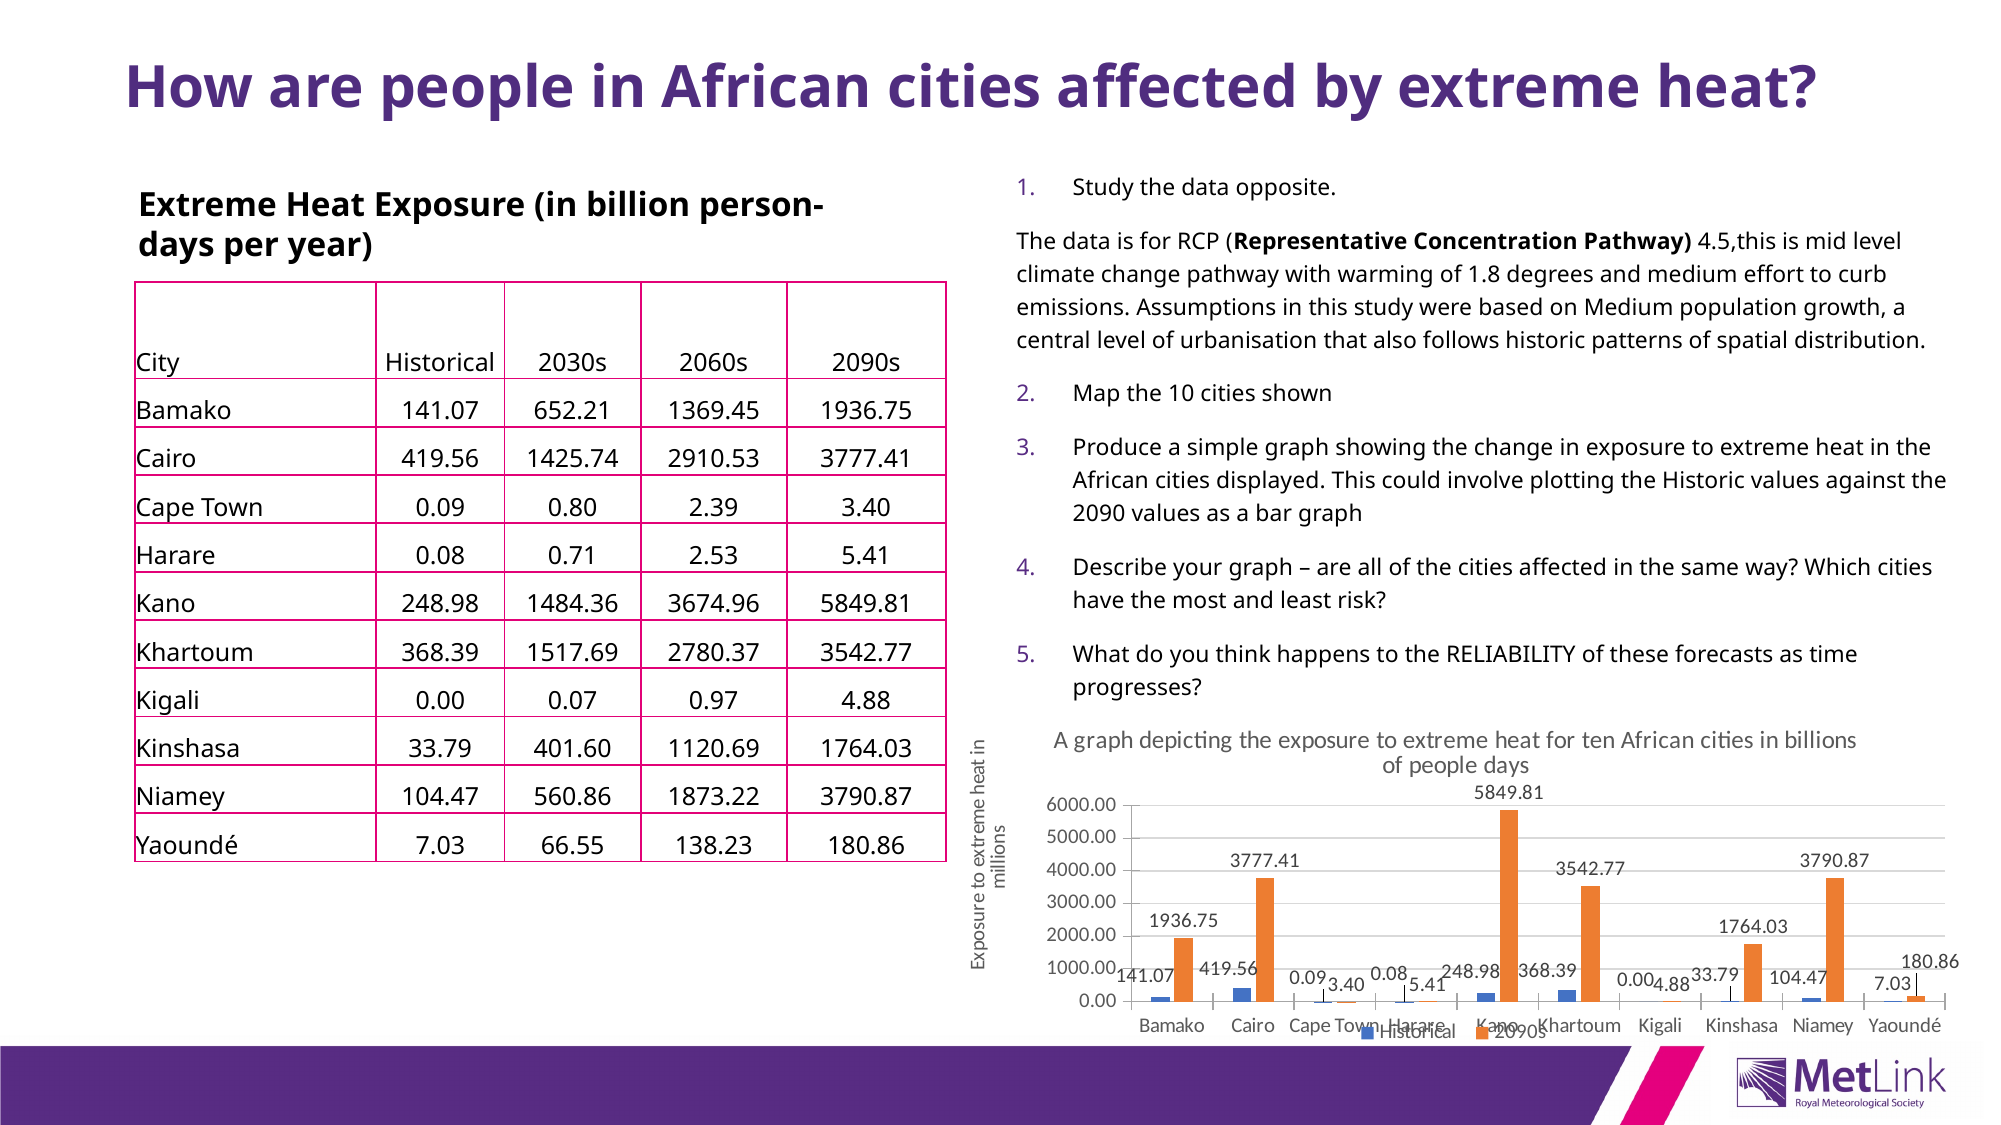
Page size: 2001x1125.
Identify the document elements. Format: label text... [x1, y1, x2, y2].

table_cell Khartoum [136, 621, 375, 667]
table_cell 1120.69 [642, 717, 786, 764]
list Study the data opposite. The data is for RCP (Representative Concentration Pathway) 4.5,this is mid level climate change pathway with warming of 1.8 degrees and medium effort to curb emissions. Assumptions in this study were based on Medium population growth, a central level of urbanisation that also follows historic patterns of spatial distribution. Map the 10 cities shown Produce a simple graph showing the change in exposure to extreme heat in the African cities displayed. This could involve plotting the Historic values against the 2090 values as a bar graph Describe your graph – are all of the cities affected in the same way? Which cities have the most and least risk? What do you think happens to the RELIABILITY of these forecasts as time progresses? [1001, 159, 1966, 597]
table_cell Harare [136, 524, 375, 571]
table_cell 138.23 [642, 814, 786, 861]
text_box Extreme Heat Exposure (in billion person-days per year) [123, 176, 910, 271]
table_cell 3674.96 [642, 573, 786, 619]
table_cell 0.71 [505, 524, 640, 571]
table_cell Kigali [136, 669, 375, 716]
table_cell 0.08 [377, 524, 504, 571]
title How are people in African cities affected by extreme heat? [109, 49, 1835, 267]
table_cell 180.86 [788, 814, 945, 861]
table_cell 1936.75 [788, 379, 945, 426]
table_cell Bamako [136, 379, 375, 426]
table_cell 1873.22 [642, 766, 786, 812]
table_header Historical [377, 283, 504, 378]
table_cell 5849.81 [788, 573, 945, 619]
picture [1729, 1041, 1984, 1119]
table_cell 652.21 [505, 379, 640, 426]
table_cell 3777.41 [788, 428, 945, 474]
chart [946, 706, 1966, 1088]
table_cell 368.39 [377, 621, 504, 667]
table_cell 1517.69 [505, 621, 640, 667]
table_cell 3.40 [788, 476, 945, 522]
table_cell 4.88 [788, 669, 945, 716]
table_cell 2.39 [642, 476, 786, 522]
table_cell 3790.87 [788, 766, 945, 812]
table_cell 2910.53 [642, 428, 786, 474]
table_cell 2780.37 [642, 621, 786, 667]
table_cell 66.55 [505, 814, 640, 861]
table_header 2060s [642, 283, 786, 378]
table_cell Kinshasa [136, 717, 375, 764]
table_cell 0.80 [505, 476, 640, 522]
table_cell 401.60 [505, 717, 640, 764]
table_cell 0.00 [377, 669, 504, 716]
table_cell 3542.77 [788, 621, 945, 667]
table_cell 560.86 [505, 766, 640, 812]
table_cell 141.07 [377, 379, 504, 426]
table_cell 0.07 [505, 669, 640, 716]
table_cell 0.97 [642, 669, 786, 716]
table_cell 7.03 [377, 814, 504, 861]
table_cell 104.47 [377, 766, 504, 812]
table_cell 419.56 [377, 428, 504, 474]
table_cell 0.09 [377, 476, 504, 522]
table_cell Kano [136, 573, 375, 619]
table_cell Niamey [136, 766, 375, 812]
table_cell Cairo [136, 428, 375, 474]
table_header City [136, 283, 375, 378]
table_cell 5.41 [788, 524, 945, 571]
table_header 2090s [788, 283, 945, 378]
table_cell 2.53 [642, 524, 786, 571]
table_cell Cape Town [136, 476, 375, 522]
picture [0, 1035, 1711, 1125]
table_cell 248.98 [377, 573, 504, 619]
table_cell 1764.03 [788, 717, 945, 764]
table_cell 33.79 [377, 717, 504, 764]
table_header 2030s [505, 283, 640, 378]
table_cell 1484.36 [505, 573, 640, 619]
table_cell Yaoundé [136, 814, 375, 861]
table_cell 1425.74 [505, 428, 640, 474]
table_cell 1369.45 [642, 379, 786, 426]
